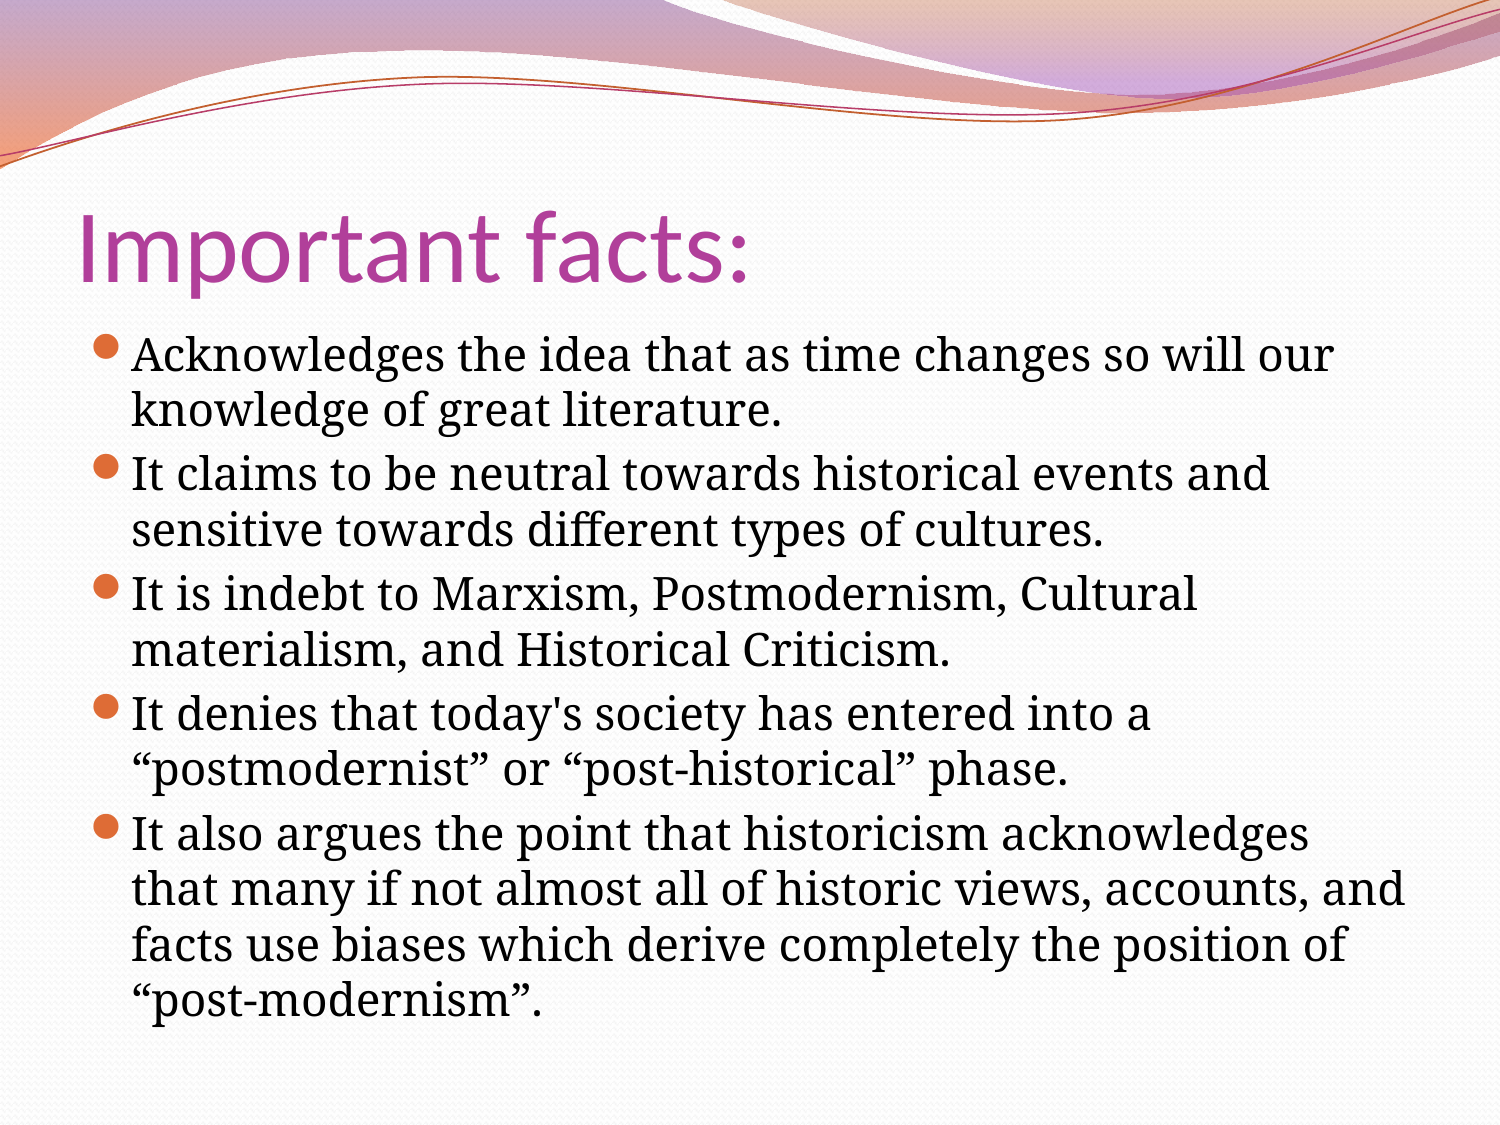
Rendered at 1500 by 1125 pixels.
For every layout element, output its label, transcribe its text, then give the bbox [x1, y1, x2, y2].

list Acknowledges the idea that as time changes so will our knowledge of great literature. It claims to be neutral towards historical events and sensitive towards different types of cultures. It is indebt to Marxism, Postmodernism, Cultural materialism, and Historical Criticism. It denies that today's society has entered into a “postmodernist” or “post-historical” phase. It also argues the point that historicism acknowledges that many if not almost all of historic views, accounts, and facts use biases which derive completely the position of “post-modernism”. [75, 317, 1425, 1038]
title Important facts: [75, 115, 1425, 303]
